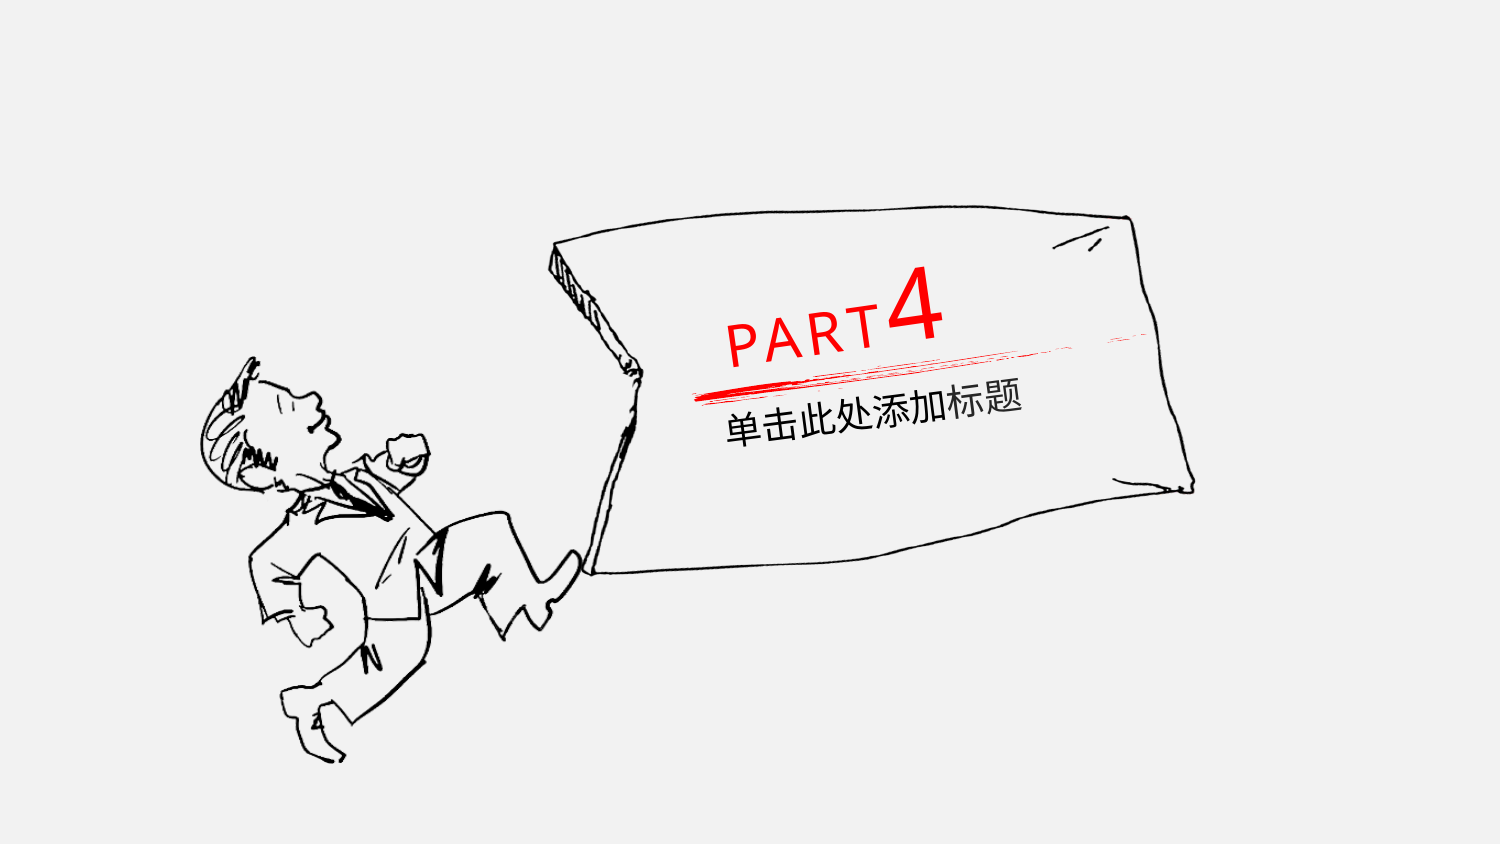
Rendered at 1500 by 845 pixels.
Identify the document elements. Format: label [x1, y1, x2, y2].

text_box [689, 360, 1150, 380]
picture [200, 122, 1241, 764]
